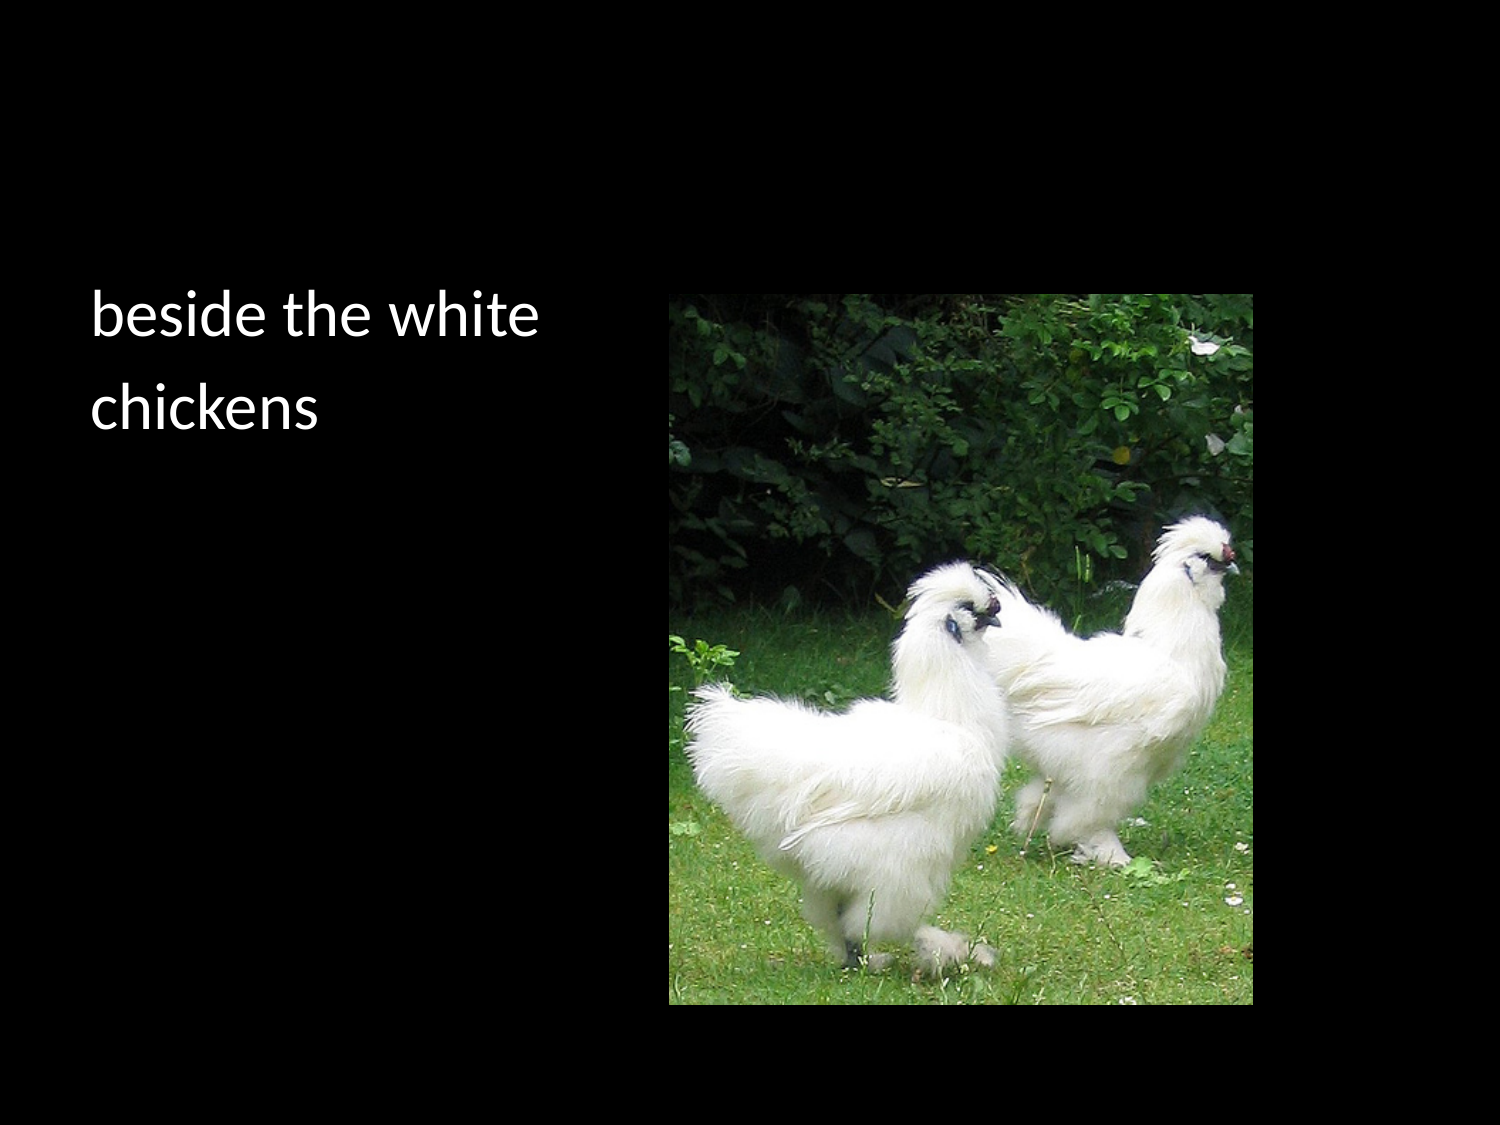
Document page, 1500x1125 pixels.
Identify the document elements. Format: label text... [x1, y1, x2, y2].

list beside the white chickens [75, 262, 1425, 1005]
picture [669, 294, 1254, 1006]
